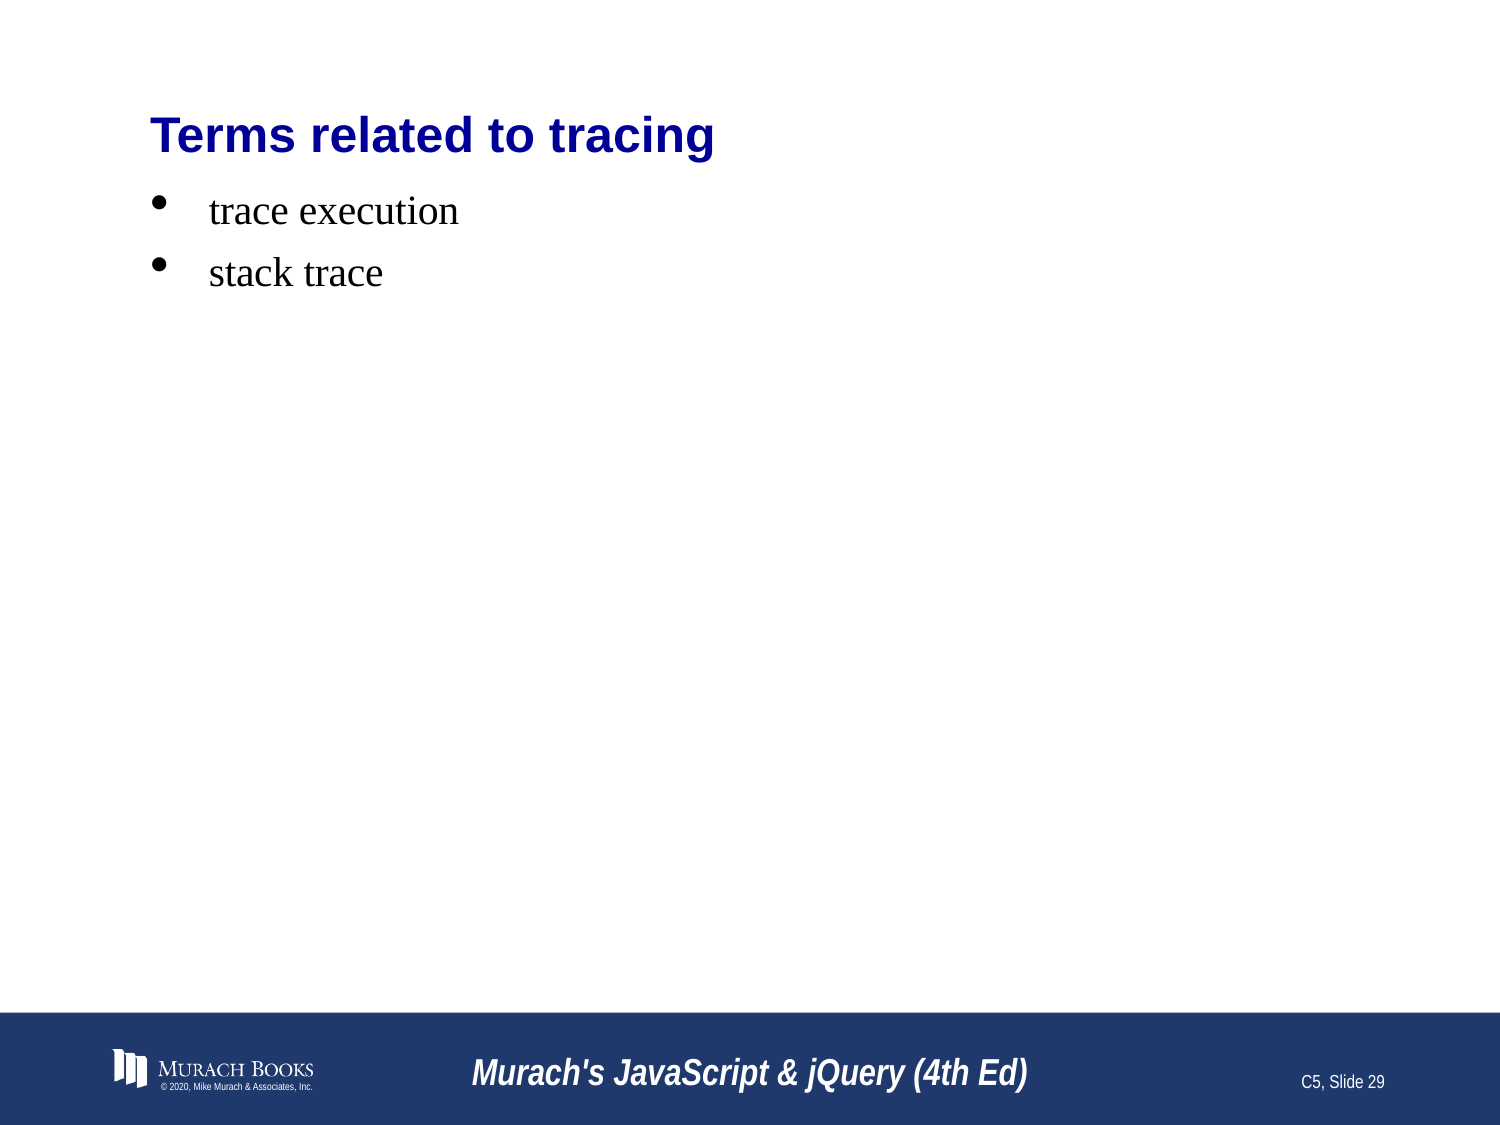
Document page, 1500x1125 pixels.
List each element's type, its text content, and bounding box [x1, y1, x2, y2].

title Terms related to tracing [150, 102, 1350, 164]
footer © 2020, Mike Murach & Associates, Inc. [12, 1025, 463, 1100]
slide_number Murach's JavaScript & jQuery (4th Ed) [463, 1025, 1050, 1100]
list trace execution stack trace [137, 174, 1350, 975]
slide_number C5, Slide 29 [1087, 1025, 1400, 1100]
